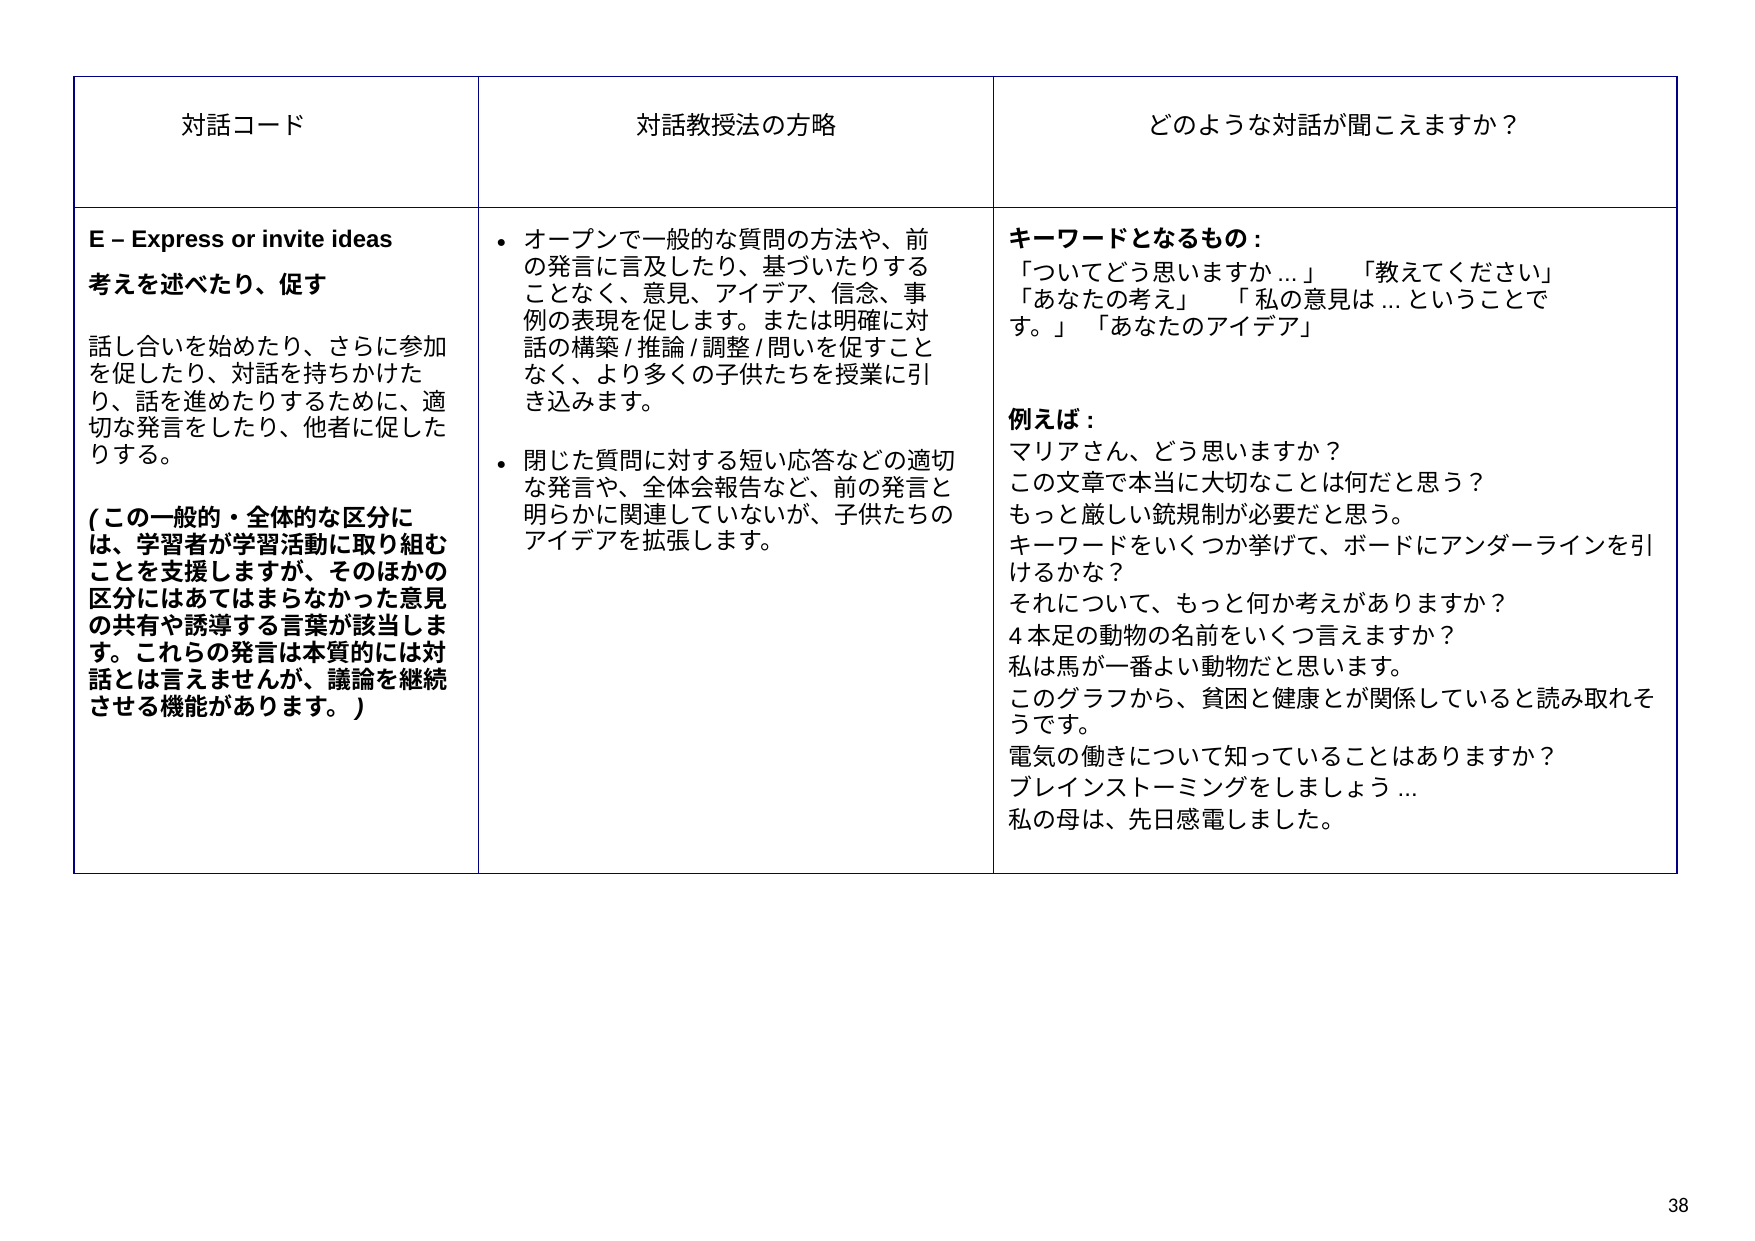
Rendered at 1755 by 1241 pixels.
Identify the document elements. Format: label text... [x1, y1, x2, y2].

slide_number 38 [1661, 1189, 1698, 1241]
table_header 対話コード [75, 77, 478, 207]
table_header 対話教授法の方略 [479, 77, 993, 207]
table_header どのような対話が聞こえますか？ [994, 77, 1676, 207]
table_cell キーワードとなるもの: 「ついてどう思いますか...」 「教えてください」 「あなたの考え」 「 私の意見は...ということです。」 「あなたのアイデア」 例えば: マリアさん、どう思いますか？ この文章で本当に大切なことは何だと思う？ もっと厳しい銃規制が必要だと思う。 キーワードをいくつか挙げて、ボードにアンダーラインを引けるかな？ それについて、もっと何か考えがありますか？ 4本足の動物の名前をいくつ言えますか？ 私は馬が一番よい動物だと思います。 このグラフから、貧困と健康とが関係していると読み取れそうです。 電気の働きについて知っていることはありますか？ ブレインストーミングをしましょう... 私の母は、先日感電しました。 [994, 208, 1676, 873]
table_cell オープンで一般的な質問の方法や、前の発言に言及したり、基づいたりすることなく、意見、アイデア、信念、事例の表現を促します。または明確に対話の構築/推論/調整/問いを促すことなく、より多くの子供たちを授業に引き込みます。 閉じた質問に対する短い応答などの適切な発言や、全体会報告など、前の発言と明らかに関連していないが、子供たちのアイデアを拡張します。 [479, 208, 993, 873]
table_cell E – Express or invite ideas 考えを述べたり、促す 話し合いを始めたり、さらに参加を促したり、対話を持ちかけたり、話を進めたりするために、適切な発言をしたり、他者に促したりする。 (この一般的・全体的な区分には、学習者が学習活動に取り組むことを支援しますが、そのほかの区分にはあてはまらなかった意見の共有や誘導する言葉が該当します。これらの発言は本質的には対話とは言えませんが、議論を継続させる機能があります。) [75, 208, 478, 873]
